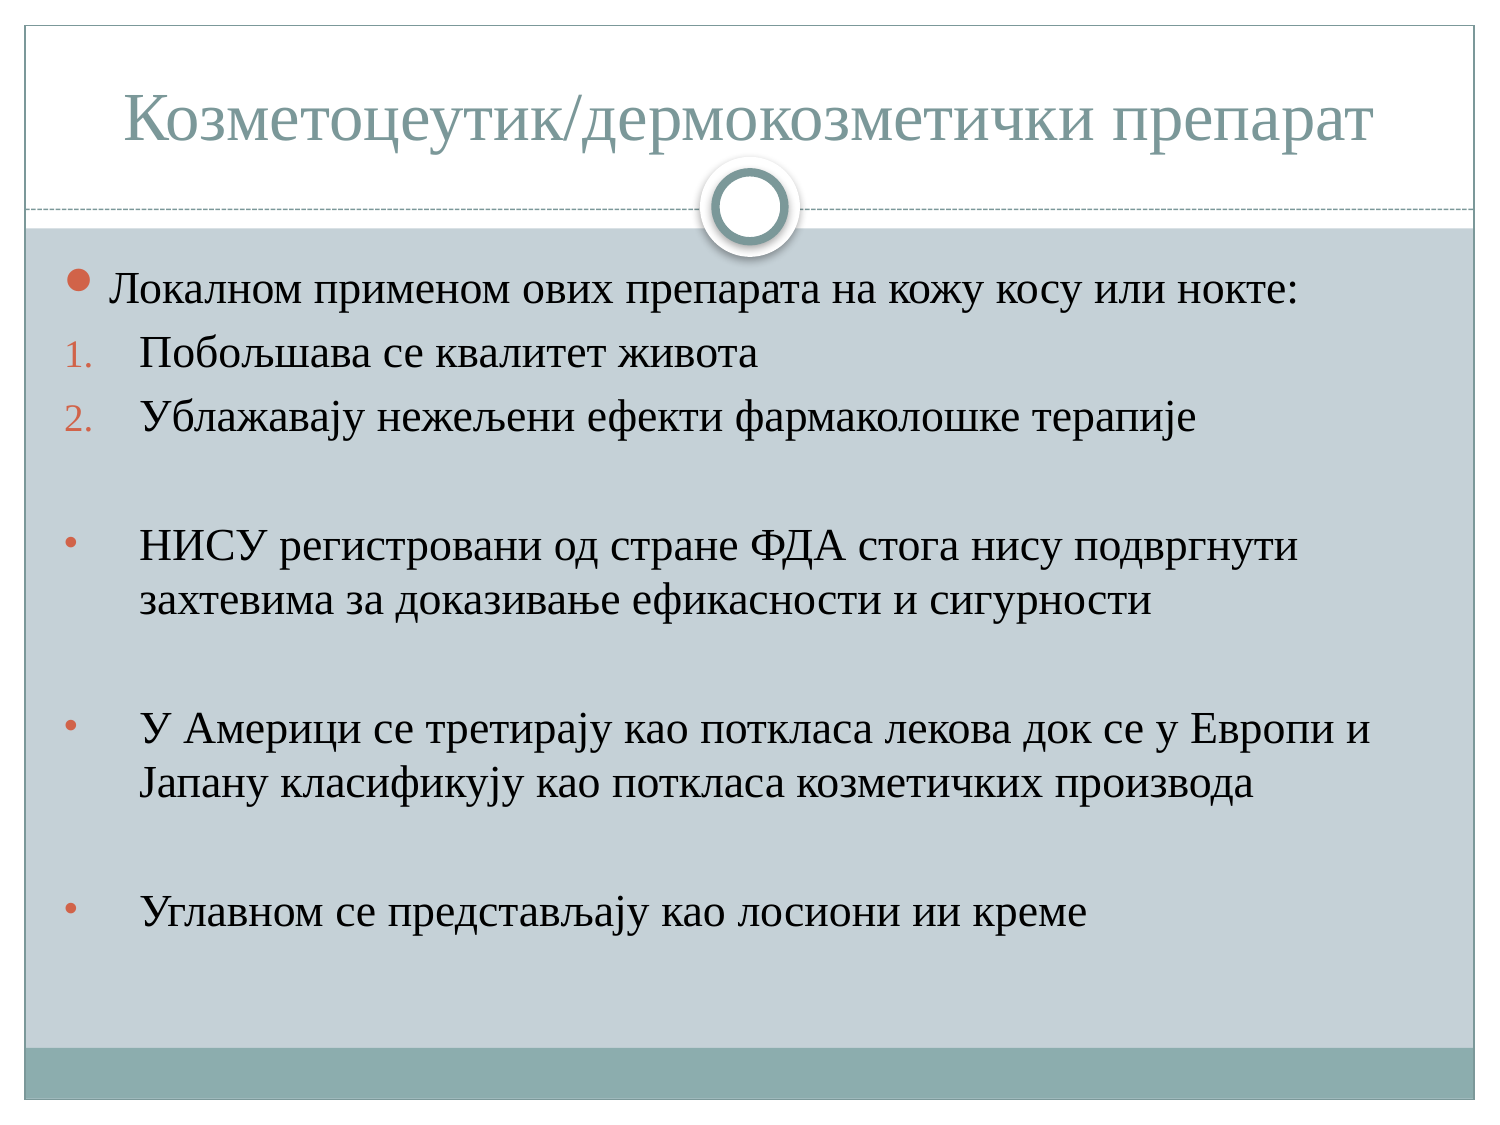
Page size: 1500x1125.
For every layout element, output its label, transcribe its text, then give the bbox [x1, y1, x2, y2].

title Козметоцеутик/дермокозметички препарат [49, 37, 1450, 162]
list Локалном применом ових препарата на кожу косу или нокте: Побољшава се квалитет живота Ублажавају нежељени ефекти фармаколошке терапије НИСУ регистровани од стране ФДА стога нису подвргнути захтевима за доказивање ефикасности и сигурности У Америци се третирају као поткласа лекова док се у Европи и Јапану класификују као поткласа козметичких производа Углавном се представљају као лосиони ии креме [49, 250, 1445, 1001]
